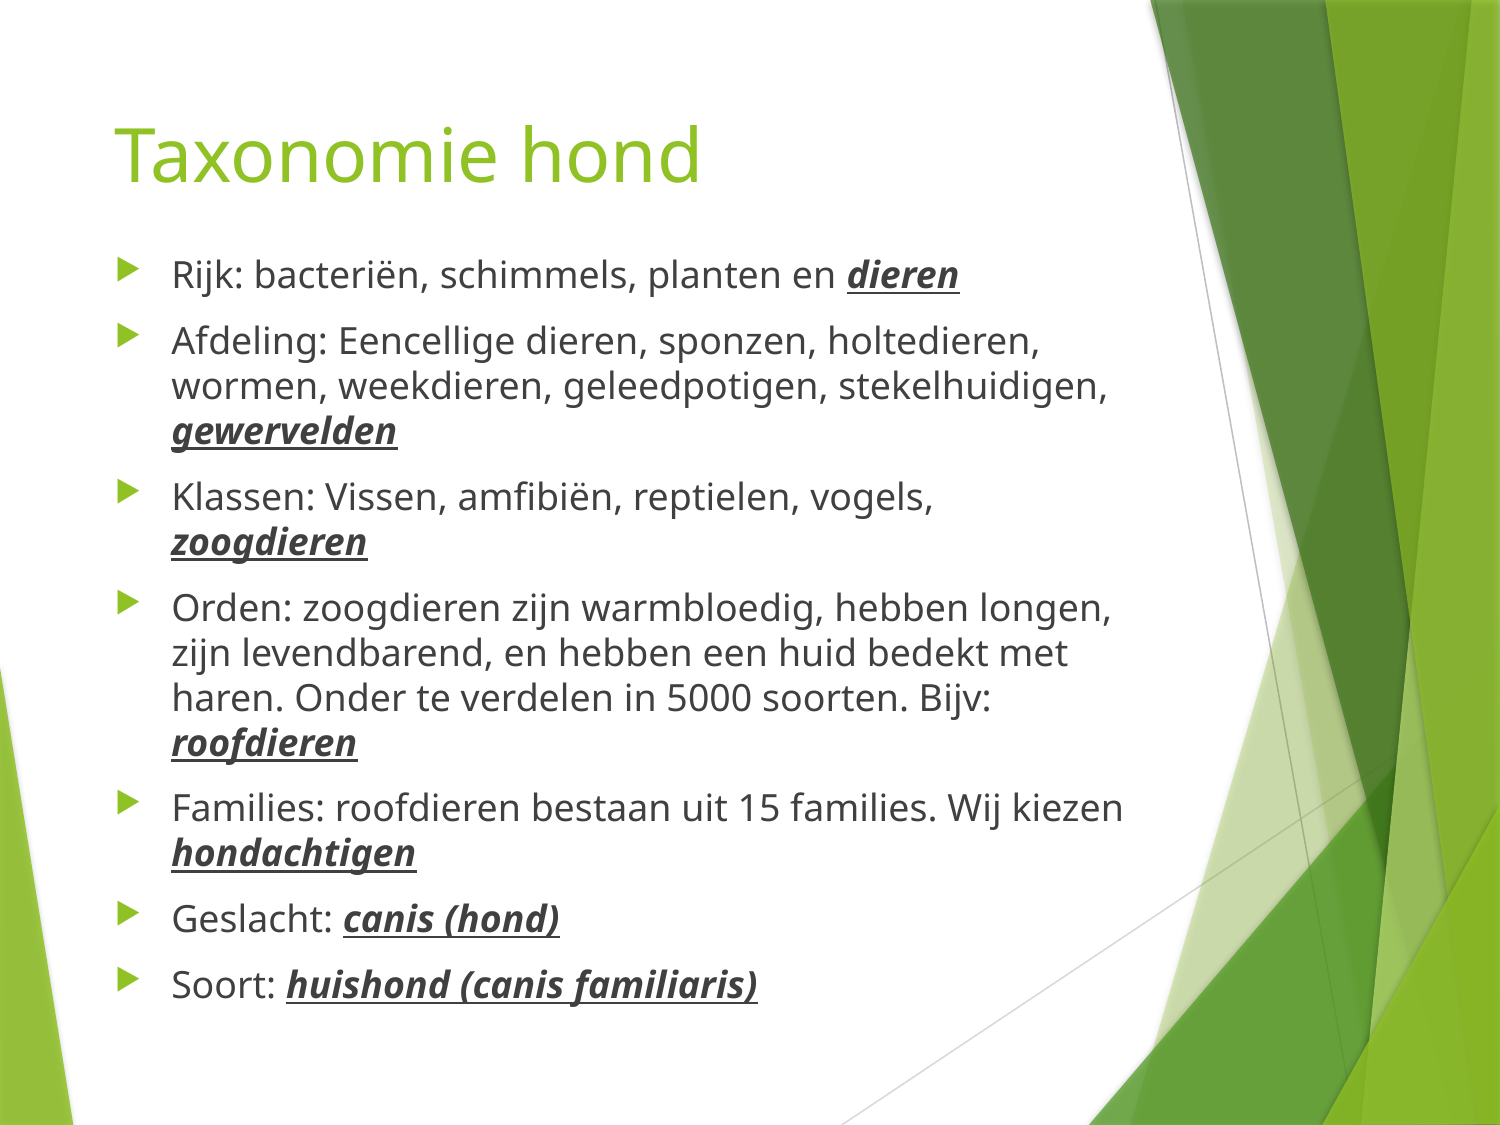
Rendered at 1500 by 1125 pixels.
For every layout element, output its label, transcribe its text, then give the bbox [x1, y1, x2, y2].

title Taxonomie hond [99, 99, 1142, 243]
list Rijk: bacteriën, schimmels, planten en dieren Afdeling: Eencellige dieren, sponzen, holtedieren, wormen, weekdieren, geleedpotigen, stekelhuidigen, gewervelden Klassen: Vissen, amfibiën, reptielen, vogels, zoogdieren Orden: zoogdieren zijn warmbloedig, hebben longen, zijn levendbarend, en hebben een huid bedekt met haren. Onder te verdelen in 5000 soorten. Bijv: roofdieren Families: roofdieren bestaan uit 15 families. Wij kiezen hondachtigen Geslacht: canis (hond) Soort: huishond (canis familiaris) [99, 243, 1142, 991]
